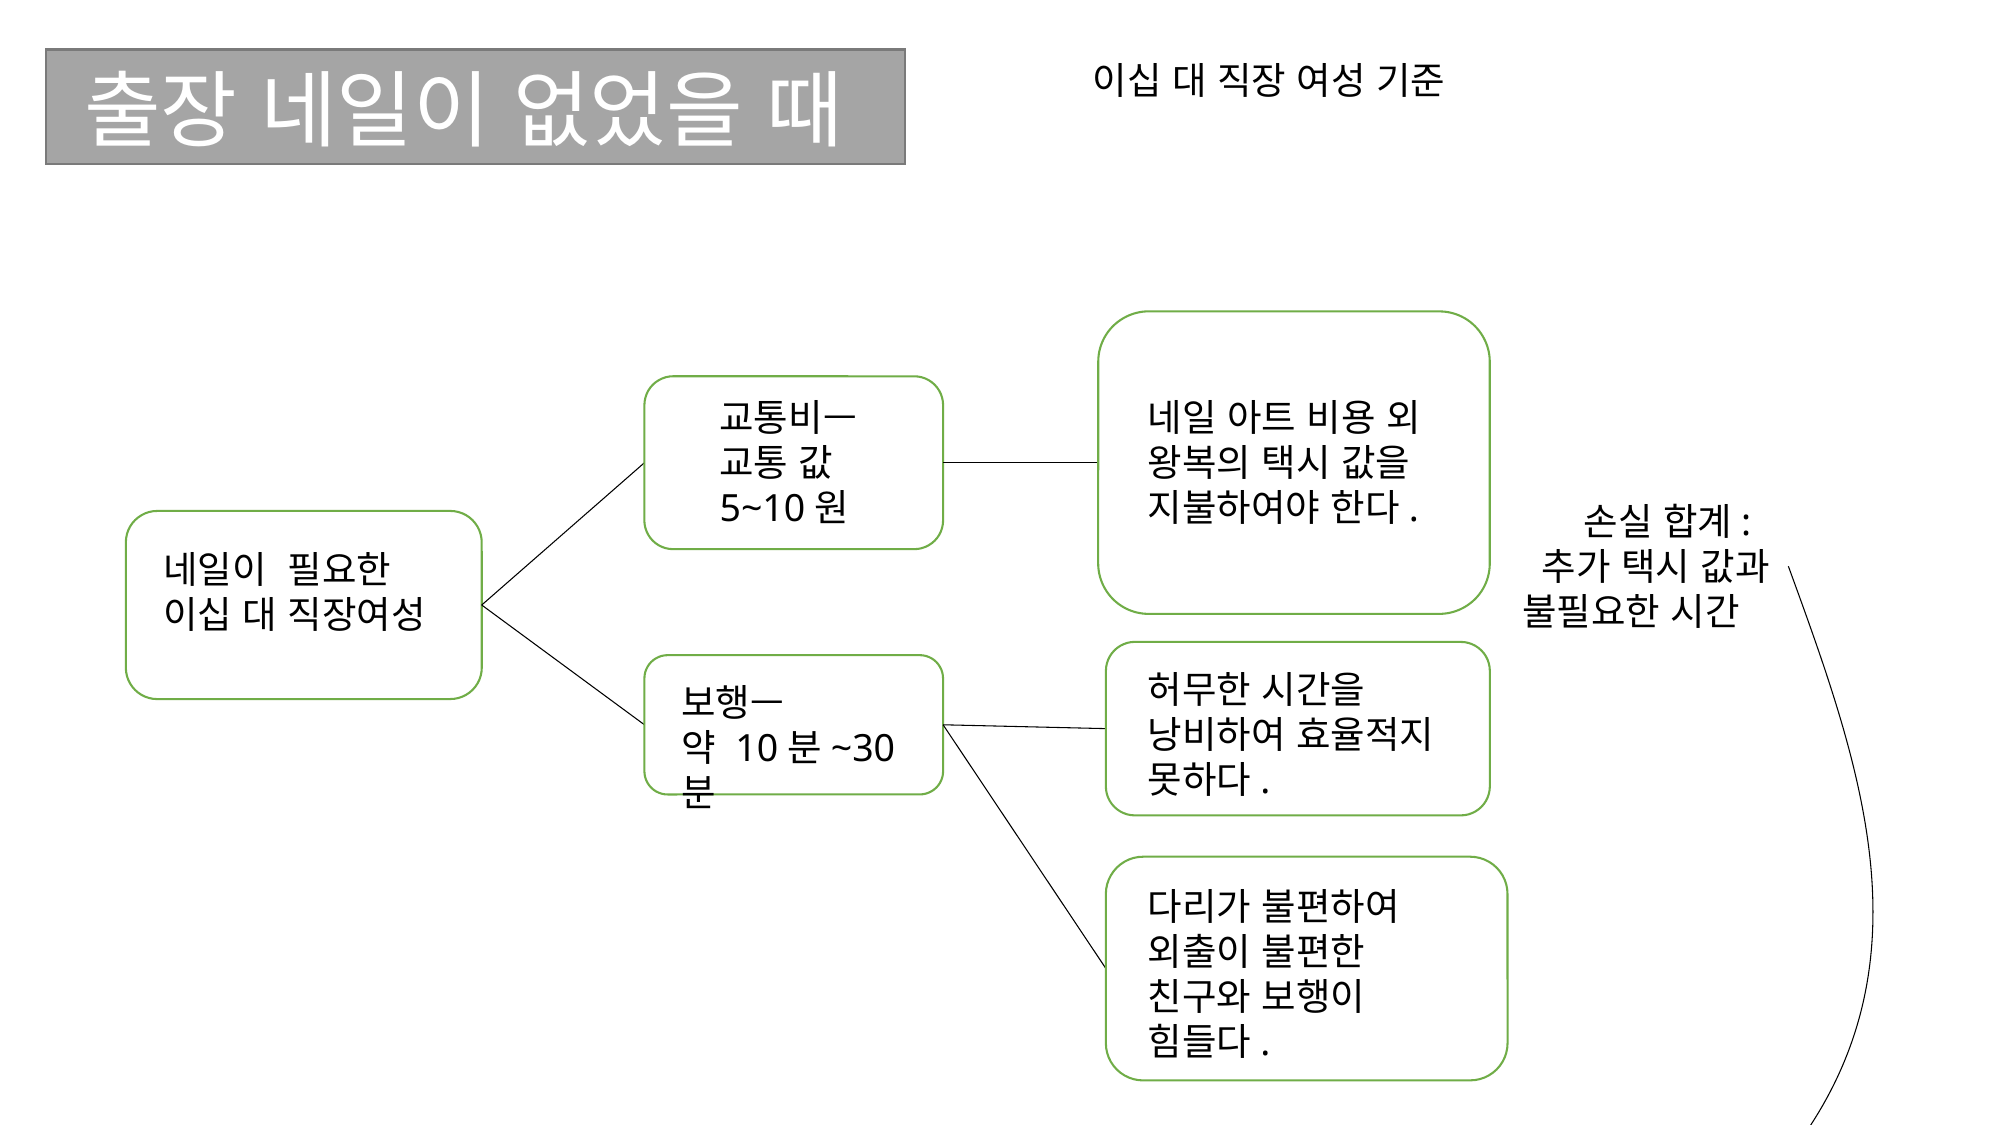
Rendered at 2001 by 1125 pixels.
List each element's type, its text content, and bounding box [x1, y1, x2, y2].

text_box [1104, 855, 1509, 1082]
text_box 이십 대 직장 여성 기준 [1077, 49, 1503, 110]
text_box 네일 아트 비용 외 왕복의 택시 값을 지불하여야 한다. [1133, 386, 1455, 537]
text_box 교통비— 교통 값 5~10원 [704, 386, 927, 537]
text_box [124, 509, 481, 701]
text_box [1097, 310, 1491, 615]
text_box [943, 724, 1106, 969]
text_box 보행— 약 10분~30분 [666, 671, 927, 822]
text_box [643, 654, 945, 796]
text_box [481, 604, 645, 725]
text_box 허무한 시간을 낭비하여 효율적지 못하다. [1133, 659, 1455, 809]
text_box [1787, 566, 1874, 1125]
text_box [643, 375, 945, 551]
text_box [481, 462, 645, 604]
text_box 출장 네일이 없었을 때 [45, 48, 906, 165]
text_box 다리가 불편하여 외출이 불편한 친구와 보행이 힘들다. [1133, 875, 1490, 1071]
text_box 네일이 필요한 이십 대 직장여성 [148, 538, 452, 644]
text_box [1104, 640, 1491, 817]
text_box 손실 합계: 추가 택시 값과 불필요한 시간 [1507, 490, 1808, 641]
